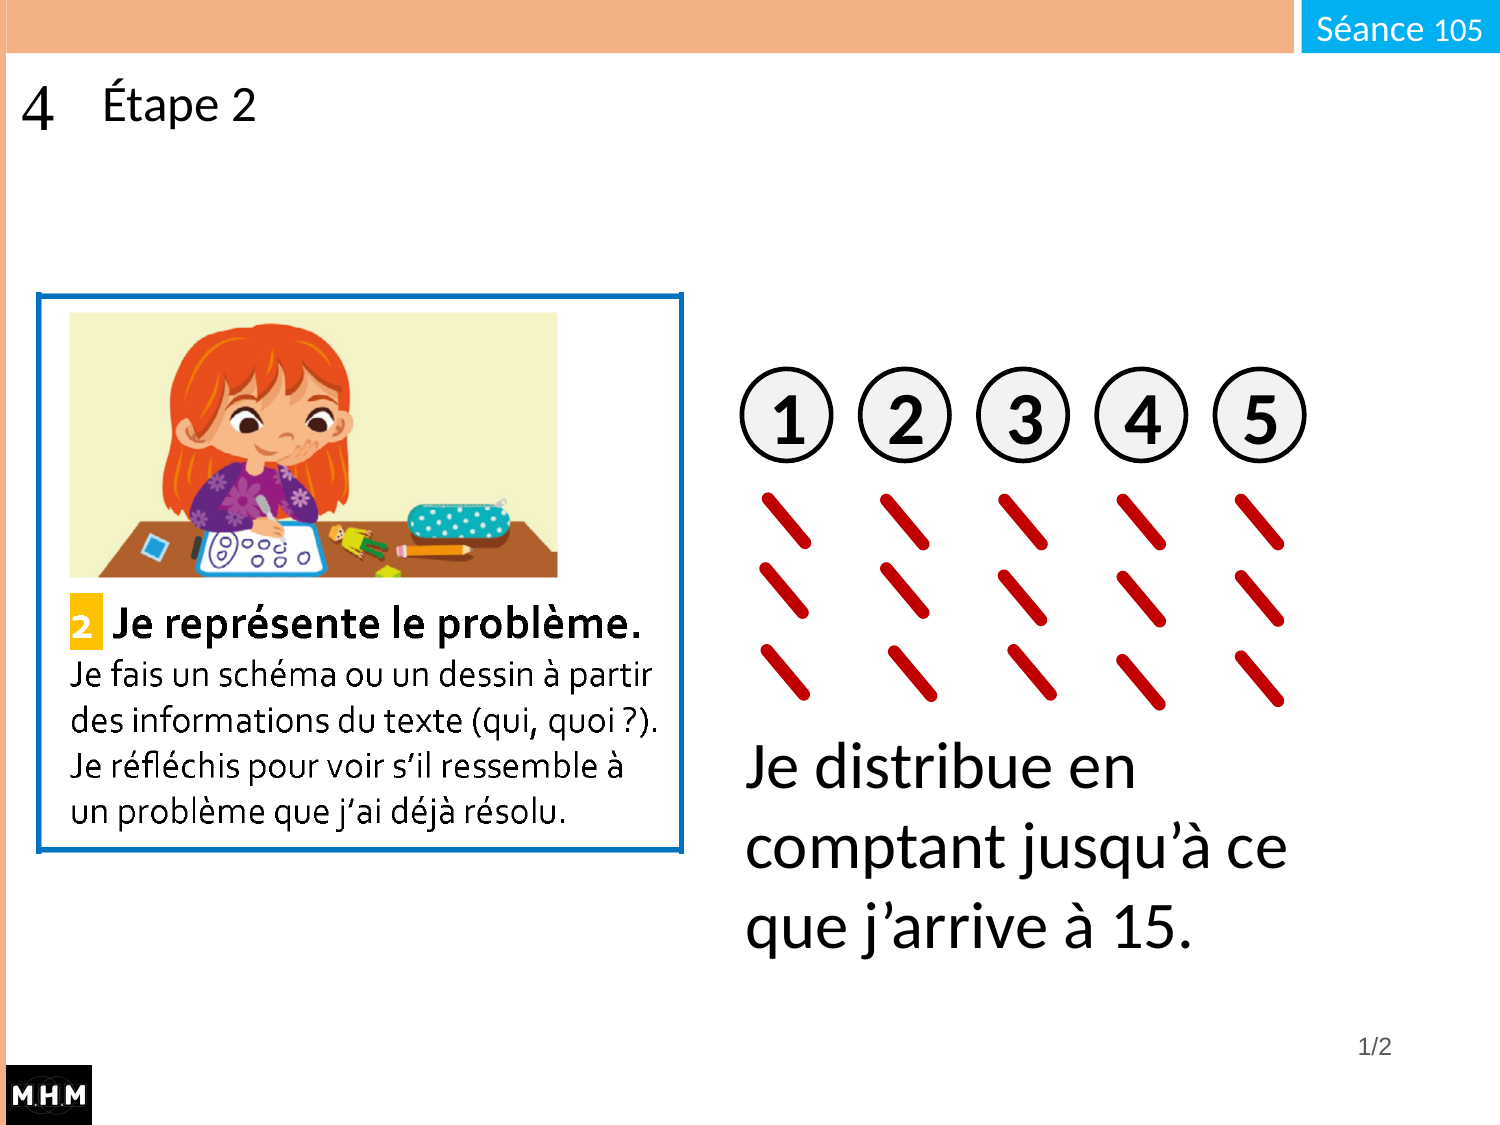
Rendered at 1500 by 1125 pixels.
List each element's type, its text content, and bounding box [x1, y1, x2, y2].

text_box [765, 568, 803, 613]
text_box 2 [859, 367, 951, 463]
title Étape 2 [87, 32, 1382, 140]
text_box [1241, 576, 1279, 621]
text_box 3 [977, 367, 1069, 463]
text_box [894, 651, 932, 696]
text_box 1 [740, 367, 833, 463]
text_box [766, 650, 804, 695]
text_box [886, 568, 924, 613]
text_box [1003, 575, 1041, 620]
picture [34, 292, 685, 854]
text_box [1004, 499, 1042, 545]
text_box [1122, 576, 1160, 622]
text_box 1/2 [1337, 1022, 1413, 1068]
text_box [767, 498, 806, 543]
picture [6, 1065, 92, 1125]
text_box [1122, 499, 1160, 545]
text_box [1241, 656, 1279, 701]
text_box Je distribue en comptant jusqu’à ce que j’arrive à 15. [730, 714, 1382, 969]
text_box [1241, 499, 1279, 545]
text_box 5 [1213, 367, 1306, 463]
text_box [1122, 660, 1160, 705]
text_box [886, 499, 924, 545]
text_box 4 [1095, 367, 1187, 463]
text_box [1013, 650, 1051, 695]
